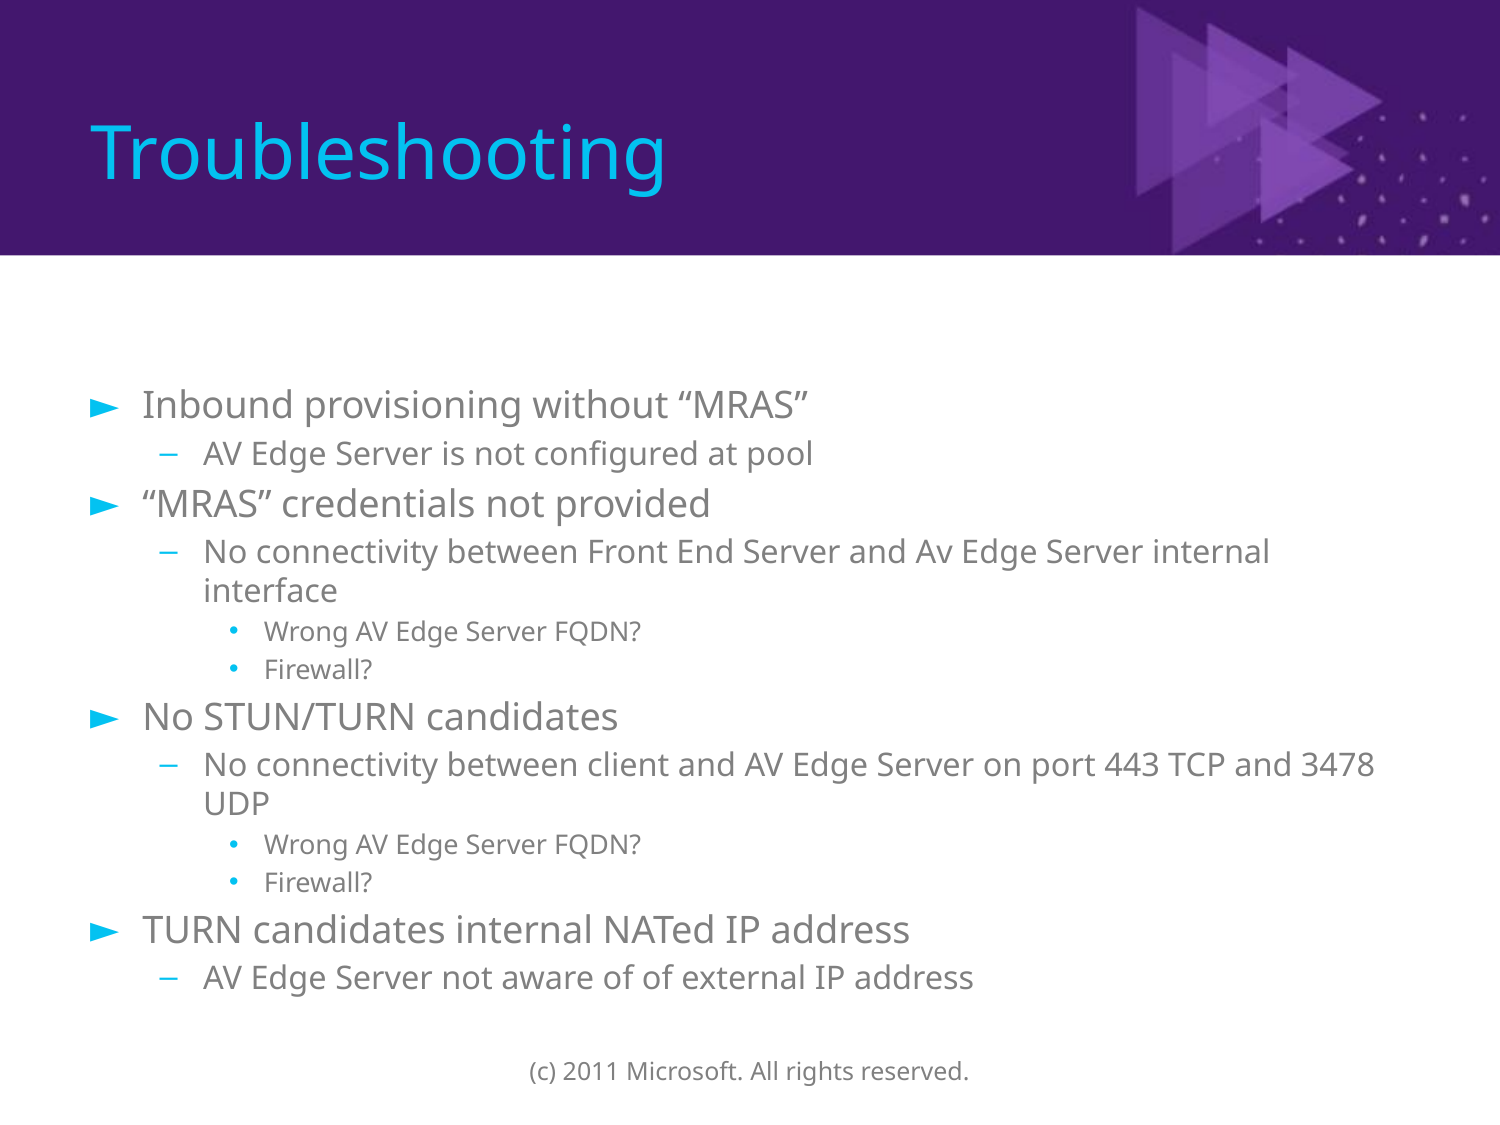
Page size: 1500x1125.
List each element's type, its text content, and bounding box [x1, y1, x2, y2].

footer (c) 2011 Microsoft. All rights reserved. [512, 1042, 988, 1103]
title Troubleshooting [75, 56, 1425, 244]
picture [0, 0, 1500, 255]
list Inbound provisioning without “MRAS” AV Edge Server is not configured at pool “MRAS” credentials not provided No connectivity between Front End Server and Av Edge Server internal interface Wrong AV Edge Server FQDN? Firewall? No STUN/TURN candidates No connectivity between client and AV Edge Server on port 443 TCP and 3478 UDP Wrong AV Edge Server FQDN? Firewall? TURN candidates internal NATed IP address AV Edge Server not aware of of external IP address [75, 373, 1425, 1005]
